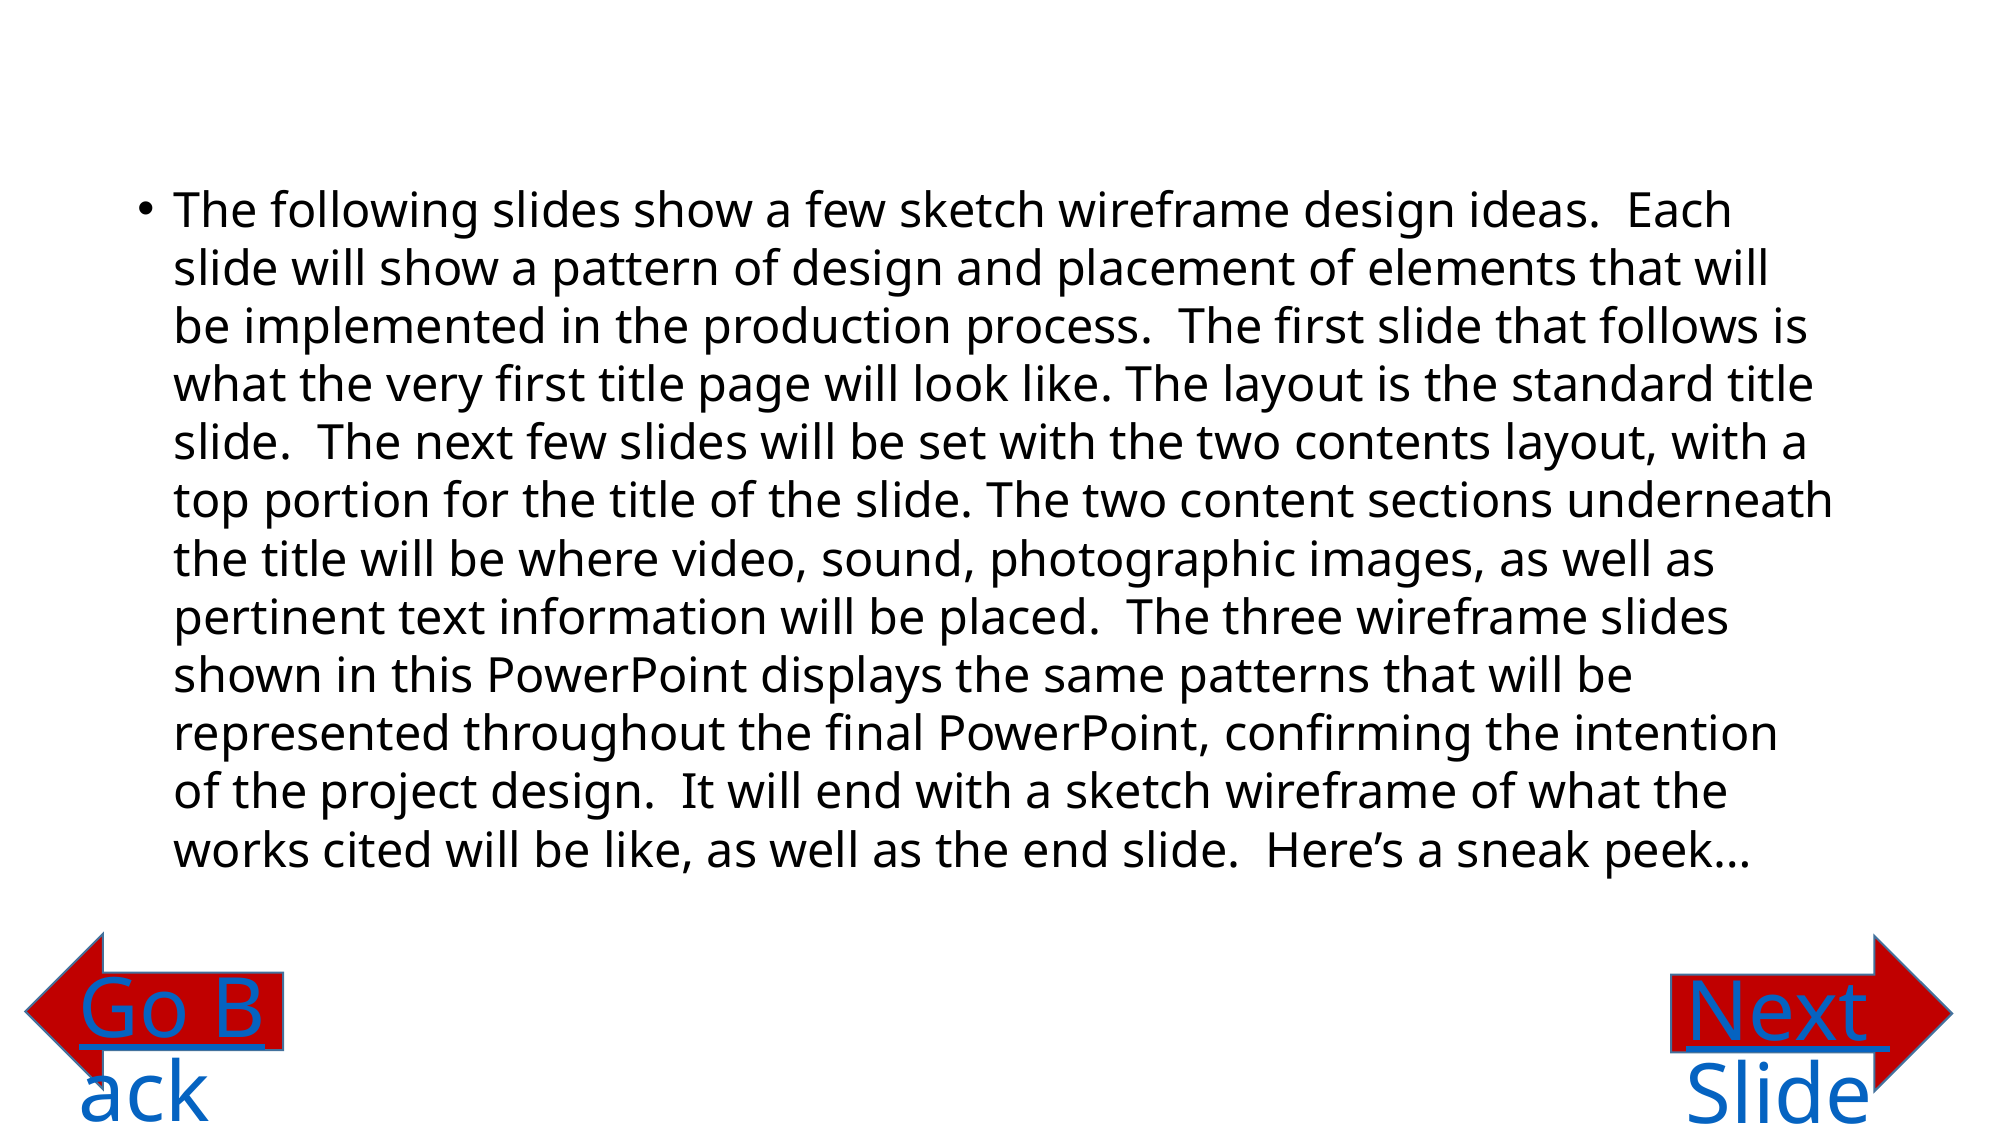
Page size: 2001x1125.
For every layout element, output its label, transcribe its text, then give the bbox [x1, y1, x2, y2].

text_box Next Slide [1670, 933, 1954, 1094]
text_box Go Back [23, 931, 285, 1092]
list The following slides show a few sketch wireframe design ideas. Each slide will show a pattern of design and placement of elements that will be implemented in the production process. The first slide that follows is what the very first title page will look like. The layout is the standard title slide. The next few slides will be set with the two contents layout, with a top portion for the title of the slide. The two content sections underneath the title will be where video, sound, photographic images, as well as pertinent text information will be placed. The three wireframe slides shown in this PowerPoint displays the same patterns that will be represented throughout the final PowerPoint, confirming the intention of the project design. It will end with a sketch wireframe of what the works cited will be like, as well as the end slide. Here’s a sneak peek… [122, 171, 1850, 896]
